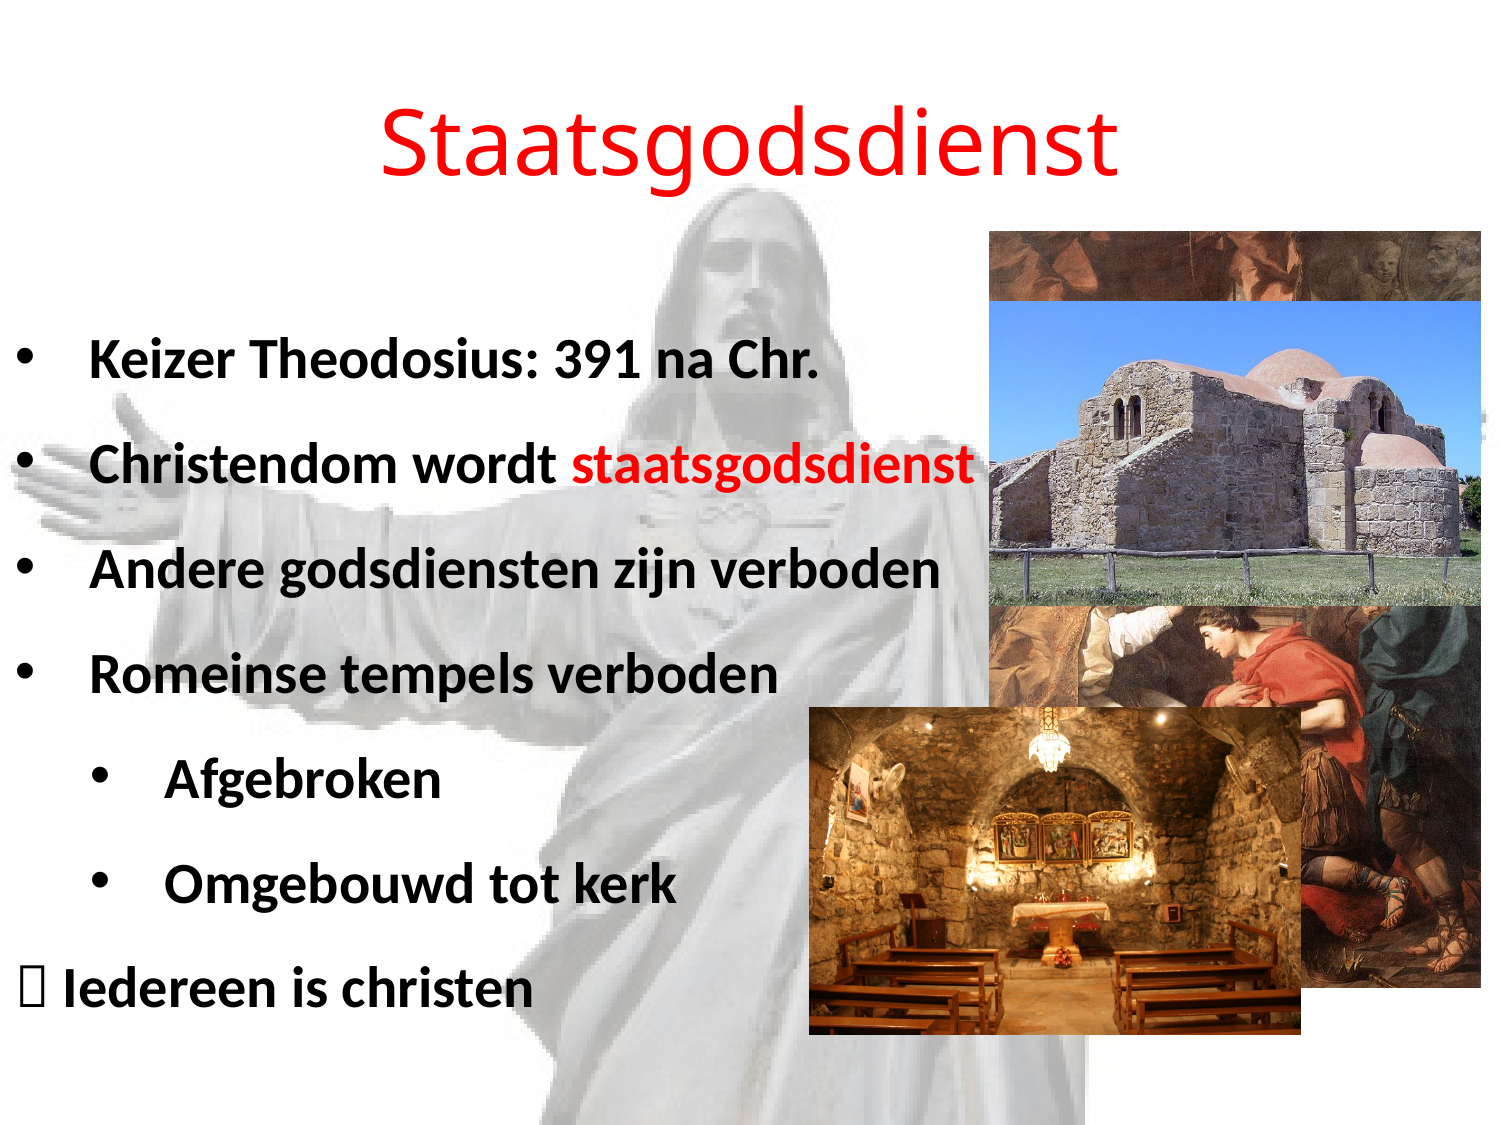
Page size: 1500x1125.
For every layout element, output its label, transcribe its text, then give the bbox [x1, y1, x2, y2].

title Staatsgodsdienst [75, 45, 1425, 233]
text_box Keizer Theodosius: 391 na Chr. Christendom wordt staatsgodsdienst Andere godsdiensten zijn verboden Romeinse tempels verboden Afgebroken Omgebouwd tot kerk  Iedereen is christen [0, 277, 983, 1027]
picture [808, 231, 1481, 1036]
